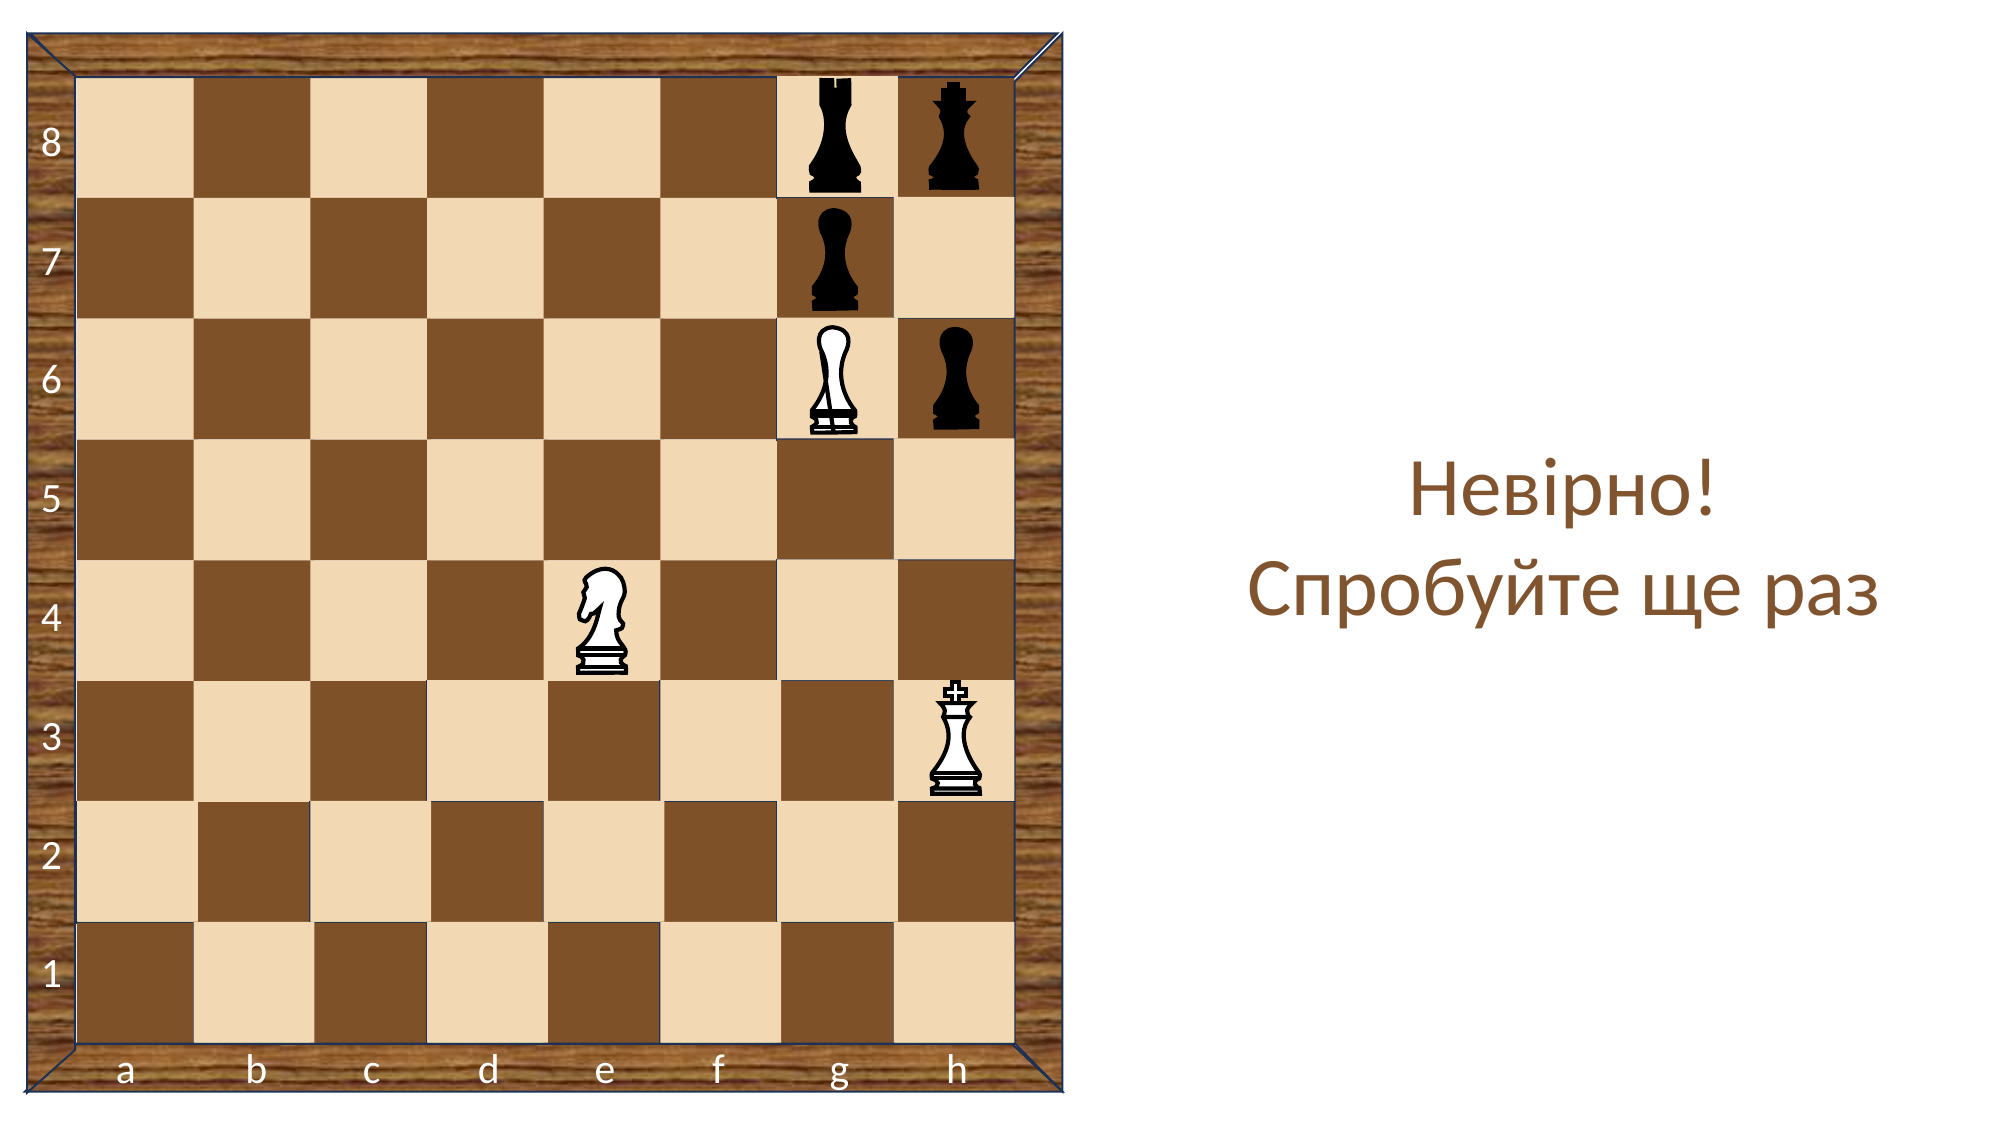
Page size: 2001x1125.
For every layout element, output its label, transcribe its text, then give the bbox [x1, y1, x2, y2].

text_box [776, 198, 893, 317]
text_box 5 [25, 463, 73, 529]
text_box [29, 32, 1060, 79]
text_box [309, 439, 426, 559]
text_box [659, 197, 776, 318]
text_box g [814, 1034, 862, 1100]
text_box [426, 559, 543, 679]
text_box Невірно! Спробуйте ще раз [1214, 425, 1914, 640]
text_box [543, 318, 659, 439]
text_box 3 [25, 701, 73, 767]
text_box [543, 197, 659, 318]
text_box 4 [25, 582, 73, 648]
text_box [193, 921, 316, 1044]
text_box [931, 84, 976, 187]
text_box [77, 79, 193, 197]
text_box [814, 211, 855, 308]
text_box [543, 559, 659, 680]
text_box [426, 318, 543, 439]
text_box [426, 439, 543, 559]
text_box [309, 559, 426, 680]
text_box [193, 318, 309, 439]
text_box e [579, 1034, 627, 1100]
text_box [745, 1042, 814, 1093]
text_box [309, 800, 432, 923]
text_box 2 [25, 820, 73, 885]
text_box [659, 318, 776, 439]
text_box [776, 439, 893, 558]
text_box [426, 79, 543, 197]
text_box [193, 79, 309, 197]
text_box [776, 317, 899, 439]
text_box c [348, 1034, 395, 1100]
text_box [549, 680, 659, 800]
text_box 7 [25, 226, 73, 291]
text_box [309, 197, 426, 318]
text_box [511, 1042, 579, 1093]
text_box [811, 327, 856, 433]
text_box [309, 318, 426, 439]
text_box [77, 559, 193, 680]
text_box [893, 437, 1015, 560]
text_box a [100, 1034, 148, 1100]
text_box [426, 679, 549, 802]
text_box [931, 682, 980, 794]
text_box [543, 800, 666, 923]
text_box [193, 559, 309, 680]
text_box [899, 560, 1013, 679]
text_box [627, 1042, 697, 1093]
text_box [30, 1042, 100, 1093]
text_box [148, 1042, 230, 1093]
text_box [936, 329, 977, 427]
text_box [810, 80, 860, 191]
text_box [193, 197, 309, 318]
text_box [893, 679, 1015, 802]
text_box [1013, 30, 1064, 1090]
text_box [395, 1042, 463, 1093]
text_box 6 [25, 344, 73, 410]
text_box [309, 680, 426, 800]
text_box [549, 923, 659, 1042]
text_box [199, 801, 309, 921]
text_box [899, 319, 1013, 437]
text_box [659, 439, 776, 559]
text_box [432, 802, 543, 921]
text_box [659, 559, 776, 679]
text_box [776, 800, 899, 923]
text_box [893, 196, 1015, 319]
text_box [659, 679, 782, 802]
text_box [426, 197, 543, 318]
text_box [26, 31, 77, 1096]
text_box [893, 921, 1015, 1044]
text_box [543, 439, 659, 559]
text_box [77, 318, 193, 439]
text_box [577, 568, 627, 673]
text_box [76, 800, 199, 923]
text_box [77, 439, 193, 559]
text_box [899, 79, 1014, 196]
text_box [899, 802, 1013, 921]
text_box [979, 1044, 1065, 1093]
text_box [776, 75, 899, 198]
text_box b [230, 1034, 278, 1100]
text_box [776, 558, 899, 681]
text_box [659, 921, 782, 1044]
text_box [426, 921, 549, 1044]
text_box [77, 923, 193, 1042]
text_box [77, 197, 193, 318]
text_box 1 [25, 938, 73, 1004]
text_box f [697, 1034, 745, 1100]
text_box [659, 79, 776, 197]
text_box [278, 1042, 348, 1093]
text_box [193, 439, 309, 559]
text_box [543, 79, 659, 197]
text_box h [931, 1034, 979, 1100]
text_box d [463, 1034, 511, 1100]
text_box [193, 680, 309, 801]
text_box 8 [25, 107, 73, 172]
text_box [782, 681, 893, 800]
text_box [782, 923, 893, 1042]
text_box [316, 923, 426, 1042]
text_box [666, 802, 776, 921]
text_box [309, 79, 426, 197]
text_box [862, 1042, 931, 1093]
text_box [77, 680, 193, 800]
